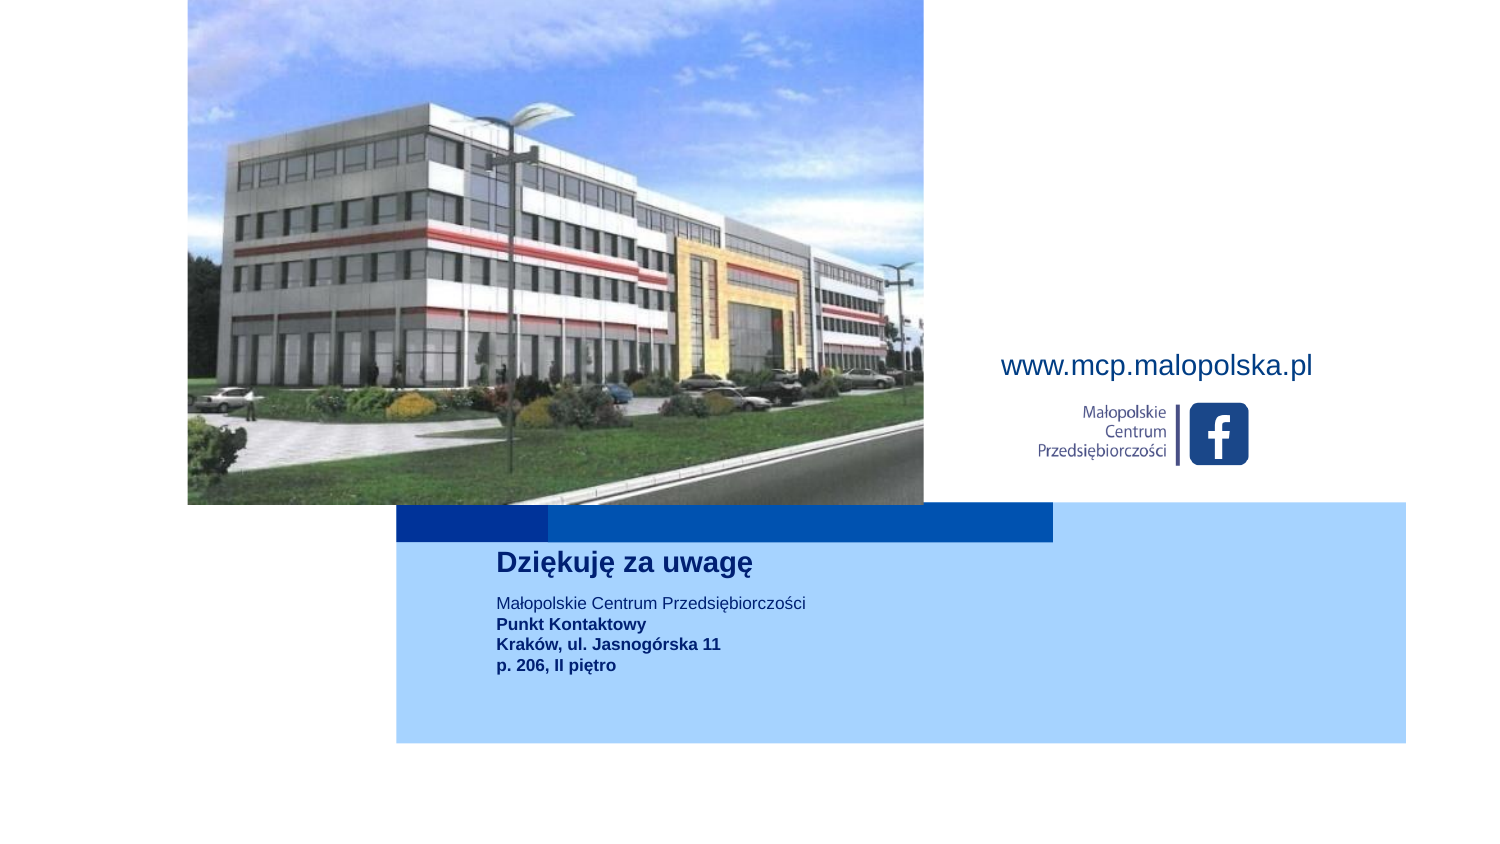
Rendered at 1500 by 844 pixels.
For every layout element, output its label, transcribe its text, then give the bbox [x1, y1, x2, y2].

title Dziękuję za uwagę Małopolskie Centrum Przedsiębiorczości Punkt Kontaktowy Kraków, ul. Jasnogórska 11 p. 206, II piętro [496, 542, 1233, 696]
picture [1033, 384, 1250, 471]
picture [187, 0, 924, 505]
text_box www.mcp.malopolska.pl [986, 303, 1357, 389]
